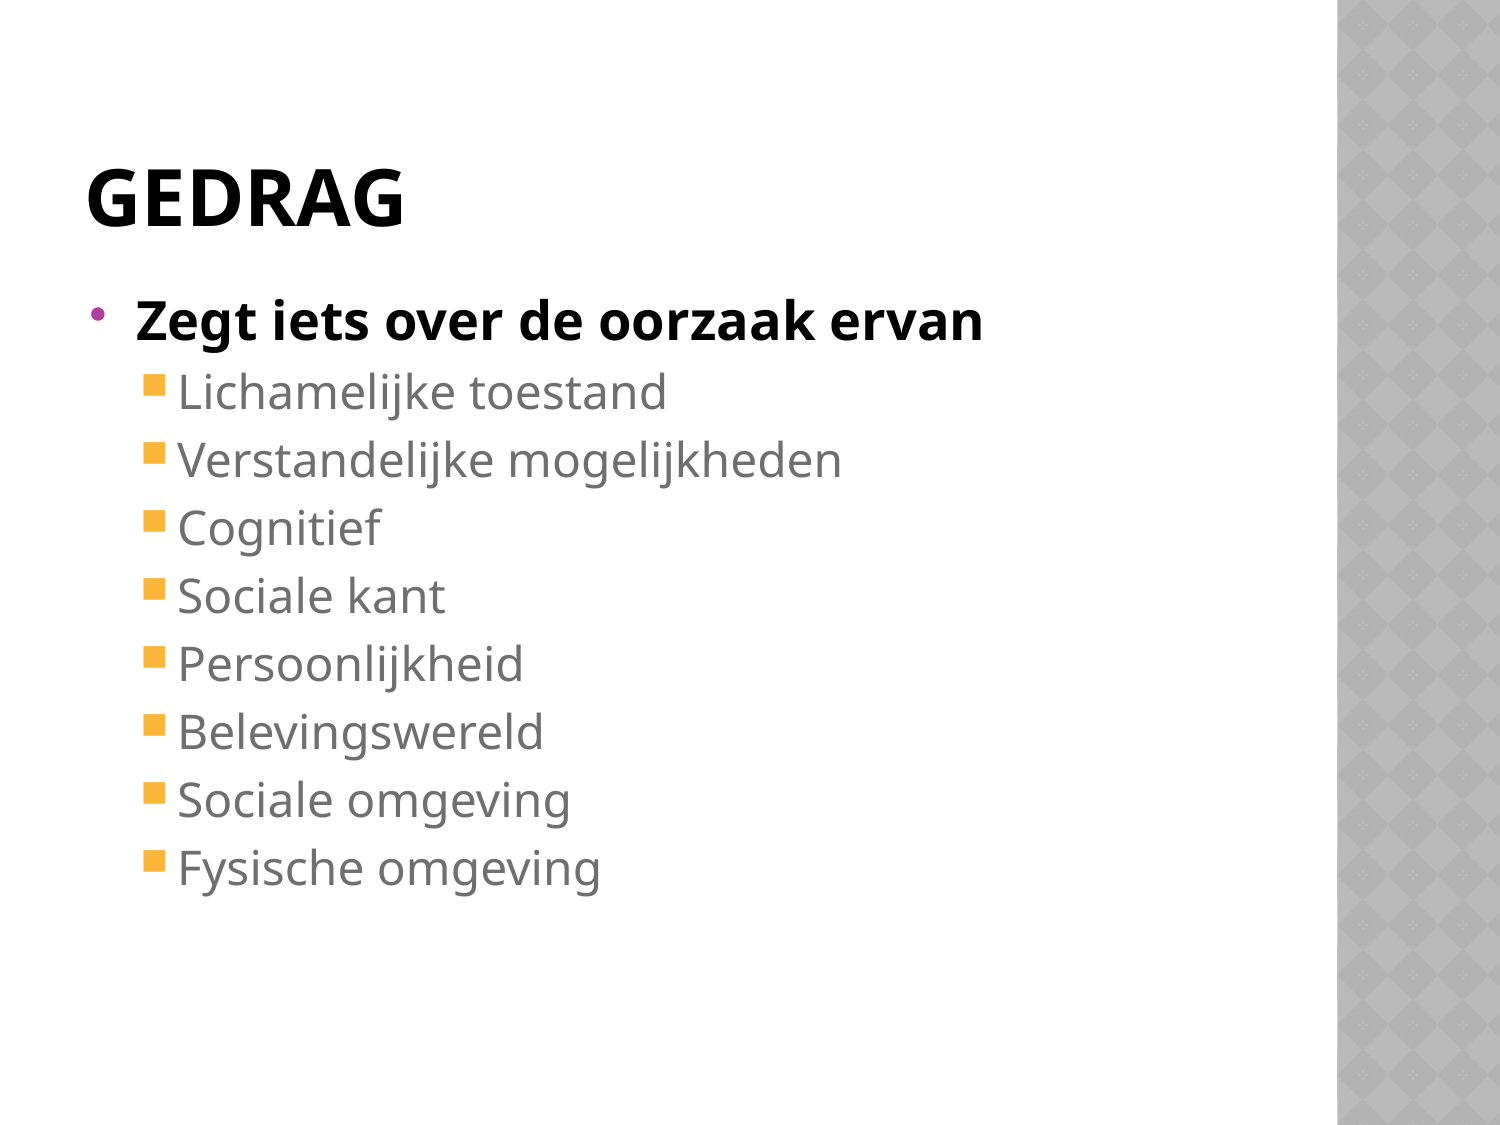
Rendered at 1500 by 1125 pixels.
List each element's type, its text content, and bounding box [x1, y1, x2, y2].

title Gedrag [76, 54, 1427, 243]
list Zegt iets over de oorzaak ervan Lichamelijke toestand Verstandelijke mogelijkheden Cognitief Sociale kant Persoonlijkheid Belevingswereld Sociale omgeving Fysische omgeving [76, 278, 1427, 995]
